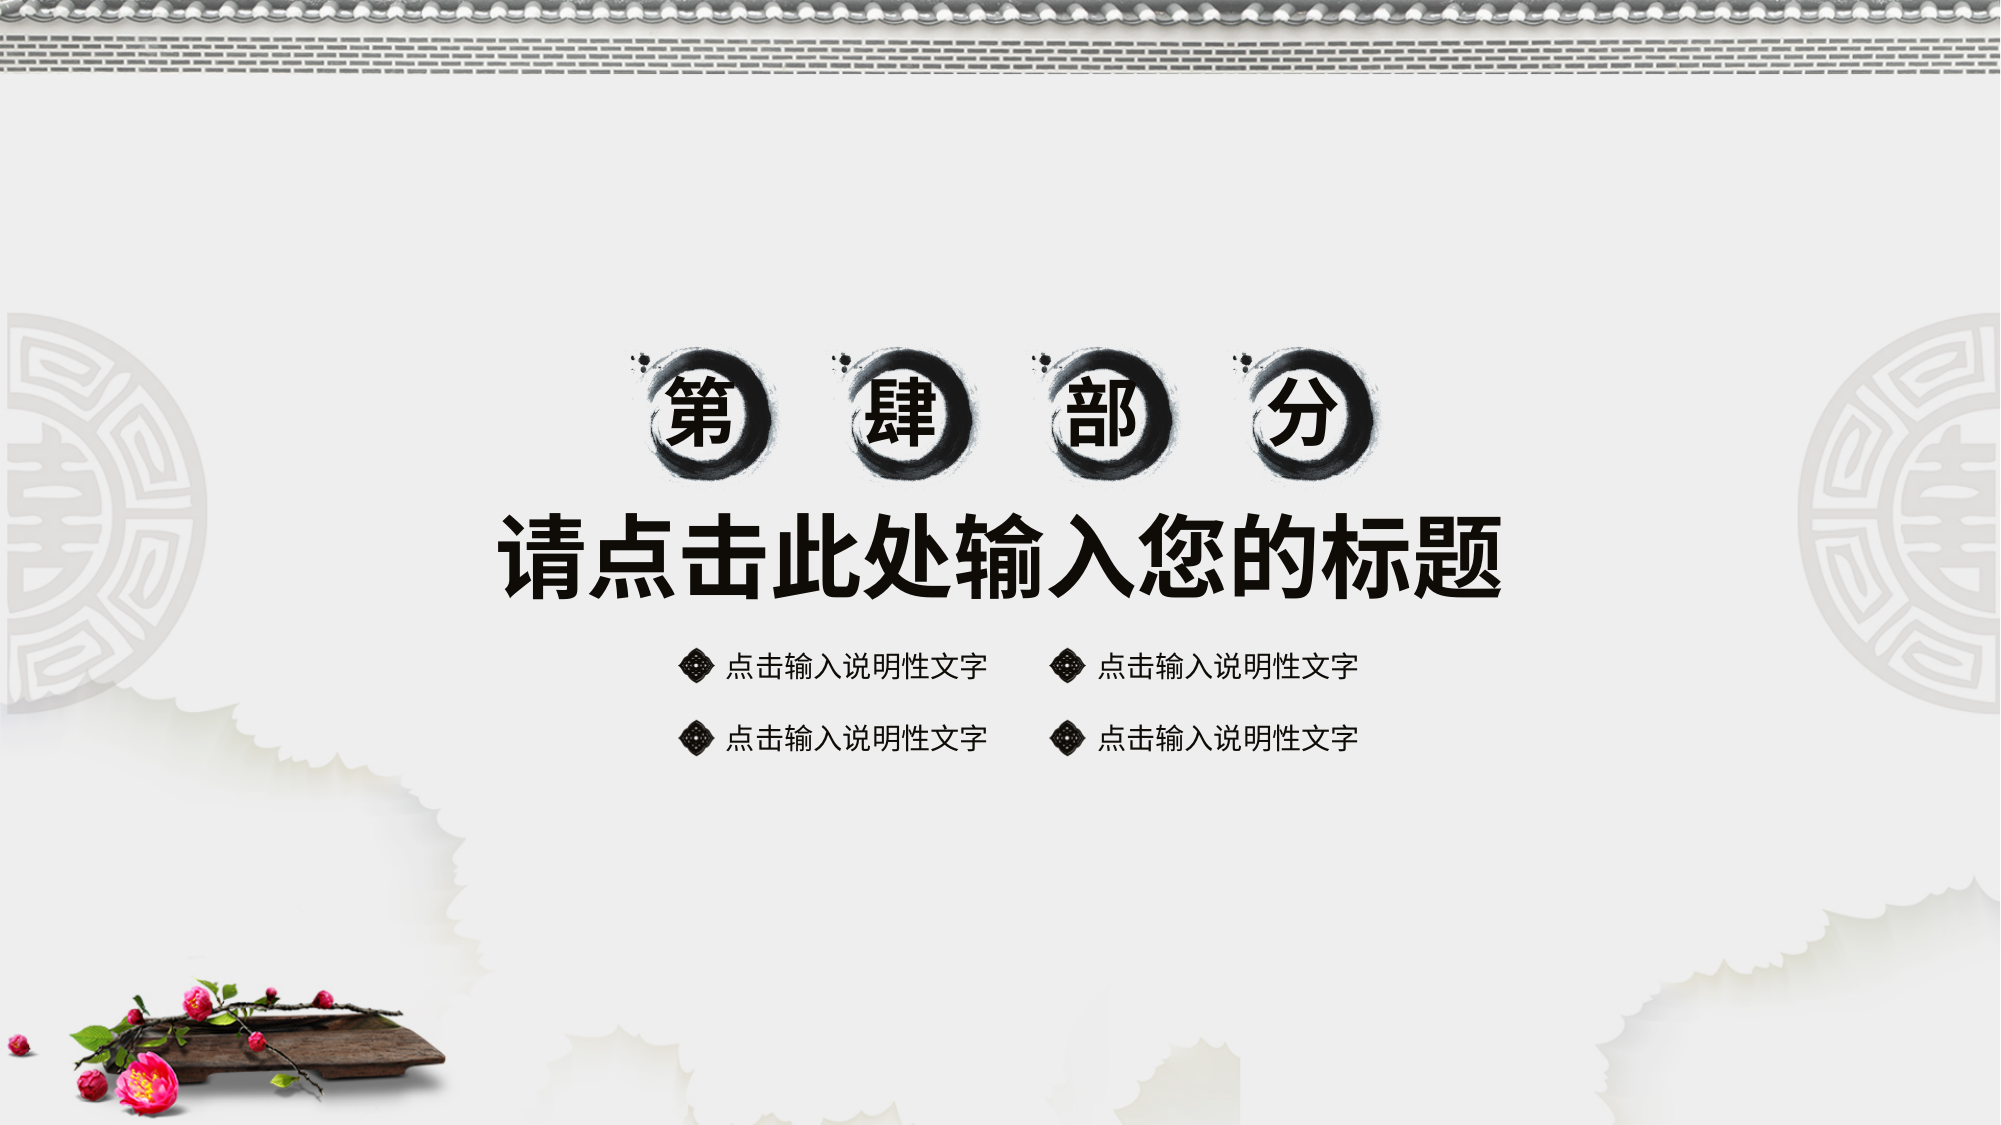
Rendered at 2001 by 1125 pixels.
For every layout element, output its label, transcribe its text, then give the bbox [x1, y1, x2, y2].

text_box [1049, 640, 1381, 692]
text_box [816, 332, 983, 491]
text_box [1049, 712, 1381, 764]
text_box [1218, 332, 1384, 491]
text_box 请点击此处输入您的标题 [478, 492, 1522, 618]
picture [0, 0, 2001, 1125]
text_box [678, 712, 1010, 764]
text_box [616, 332, 782, 491]
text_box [678, 640, 1010, 692]
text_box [1017, 332, 1183, 491]
